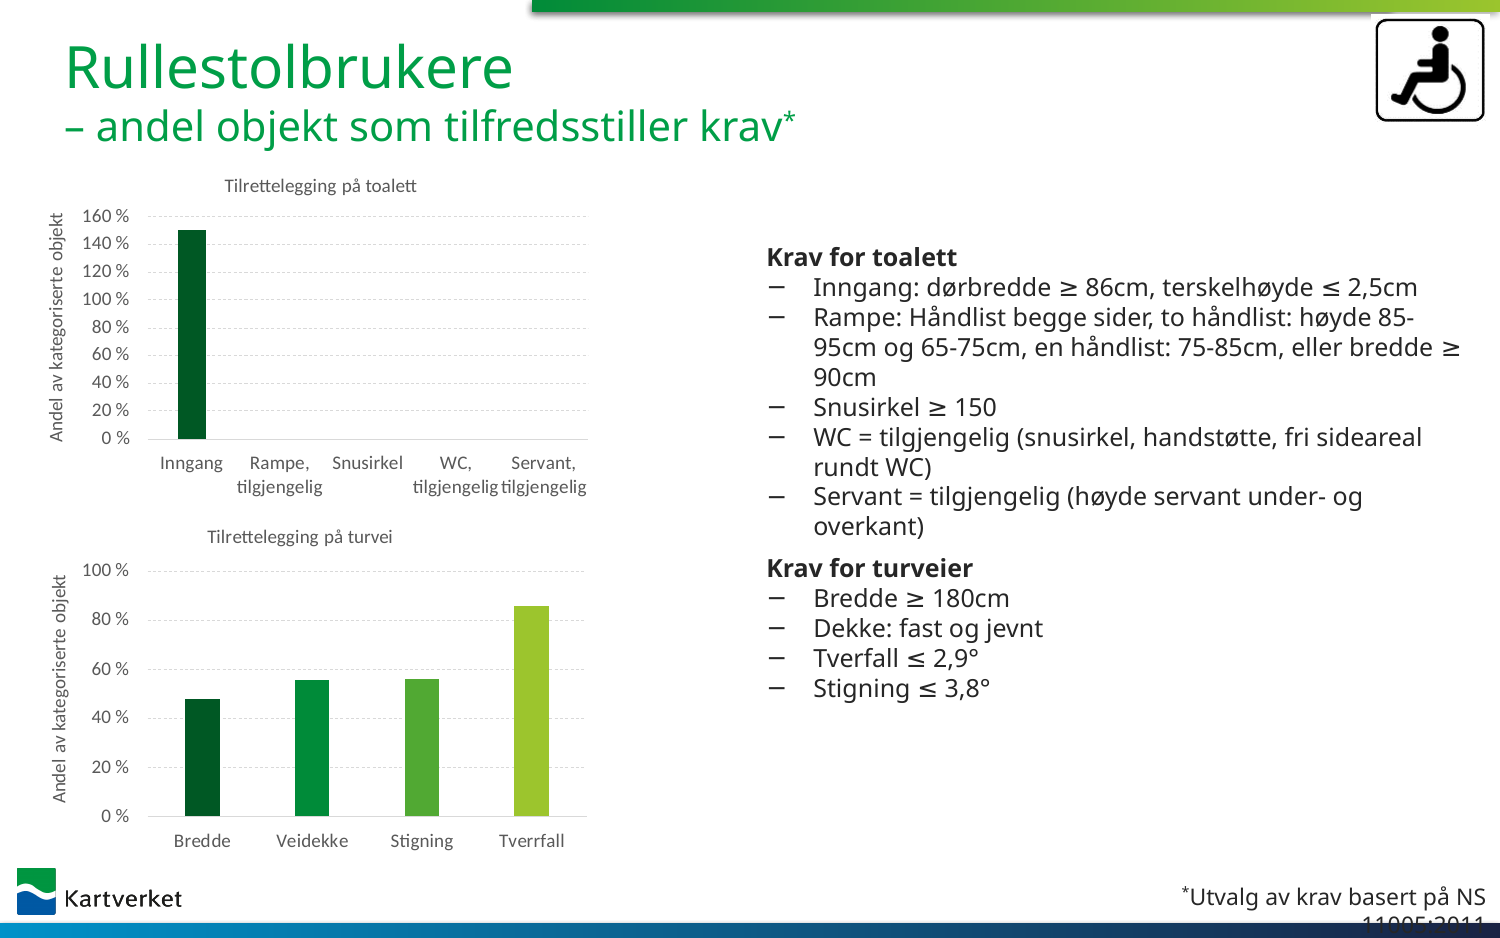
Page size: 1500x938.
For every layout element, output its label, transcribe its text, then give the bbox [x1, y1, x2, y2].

text_box *Utvalg av krav basert på NS 11005:2011 [1068, 873, 1500, 938]
picture [41, 166, 599, 505]
text_box Krav for toalett Inngang: dørbredde ≥ 86cm, terskelhøyde ≤ 2,5cm Rampe: Håndlist begge sider, to håndlist: høyde 85-95cm og 65-75cm, en håndlist: 75-85cm, eller bredde ≥ 90cm Snusirkel ≥ 150 WC = tilgjengelig (snusirkel, handstøtte, fri sideareal rundt WC) Servant = tilgjengelig (høyde servant under- og overkant) [751, 234, 1483, 545]
text_box Rullestolbrukere – andel objekt som tilfredsstiller krav* [49, 14, 1431, 158]
text_box Krav for turveier Bredde ≥ 180cm Dekke: fast og jevnt Tverfall ≤ 2,9° Stigning ≤ 3,8° [751, 545, 1483, 710]
picture [1371, 13, 1491, 127]
picture [41, 520, 598, 859]
